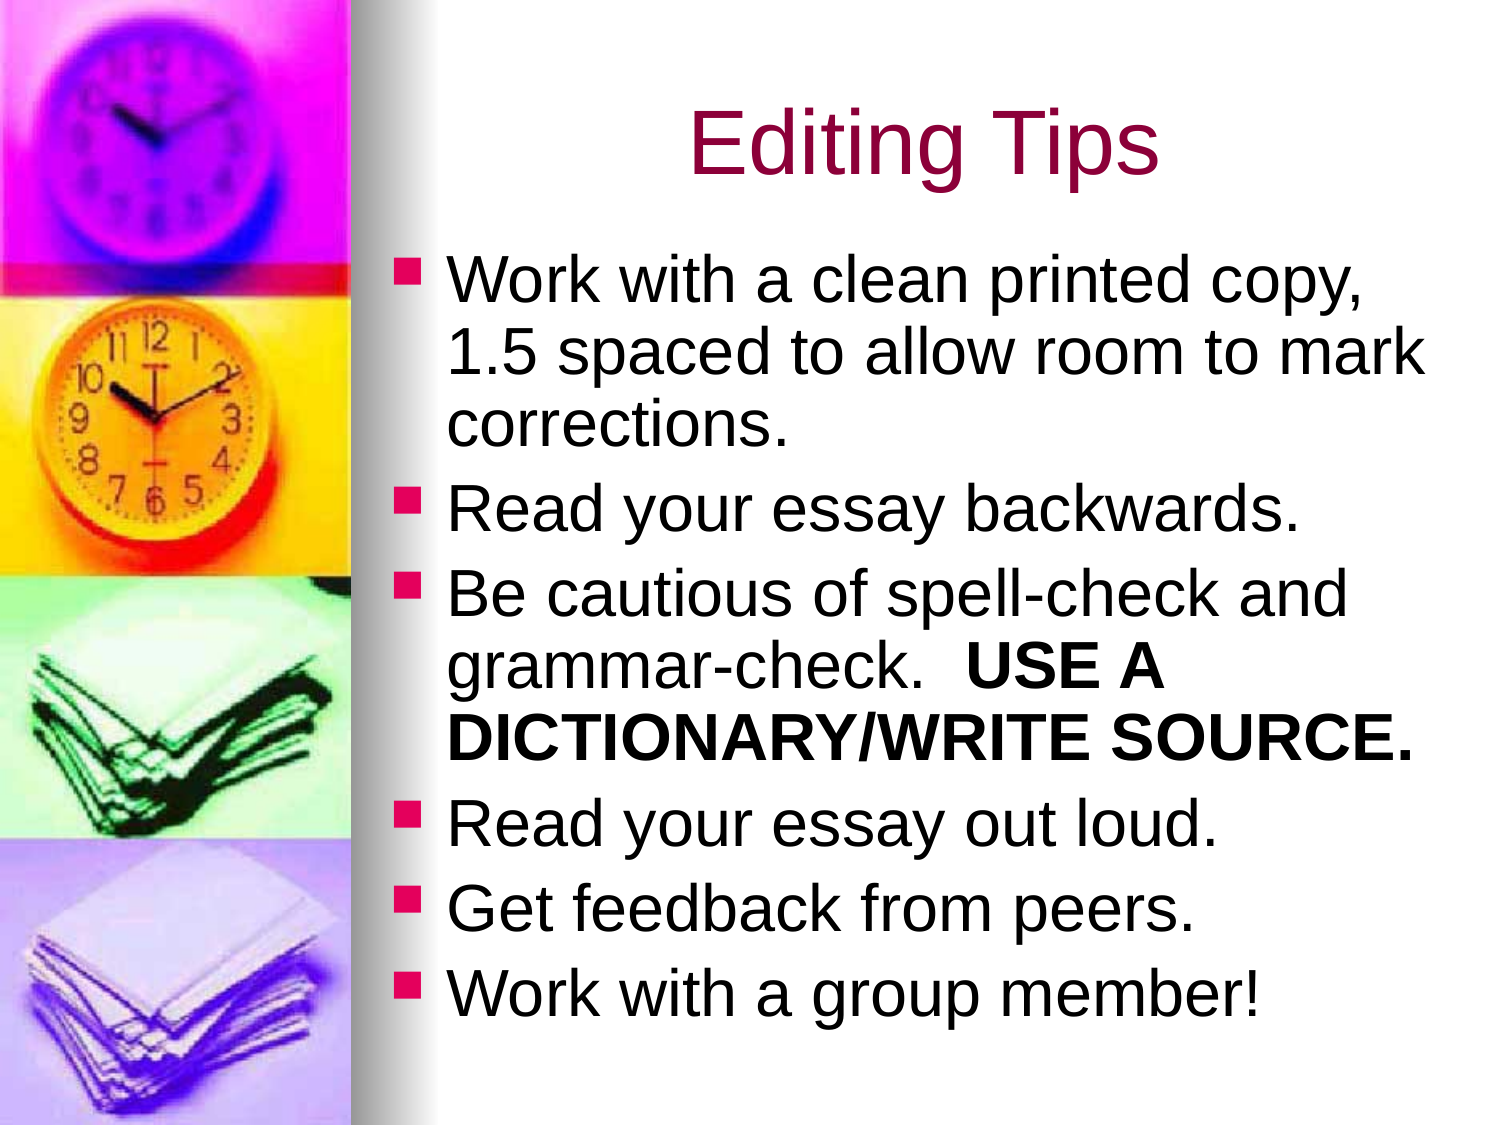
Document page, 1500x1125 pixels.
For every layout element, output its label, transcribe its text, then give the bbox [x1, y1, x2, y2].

picture [0, 0, 351, 1125]
title Editing Tips [399, 37, 1451, 237]
list Work with a clean printed copy, 1.5 spaced to allow room to mark corrections. Read your essay backwards. Be cautious of spell-check and grammar-check. USE A DICTIONARY/WRITE SOURCE. Read your essay out loud. Get feedback from peers. Work with a group member! [374, 237, 1451, 1034]
